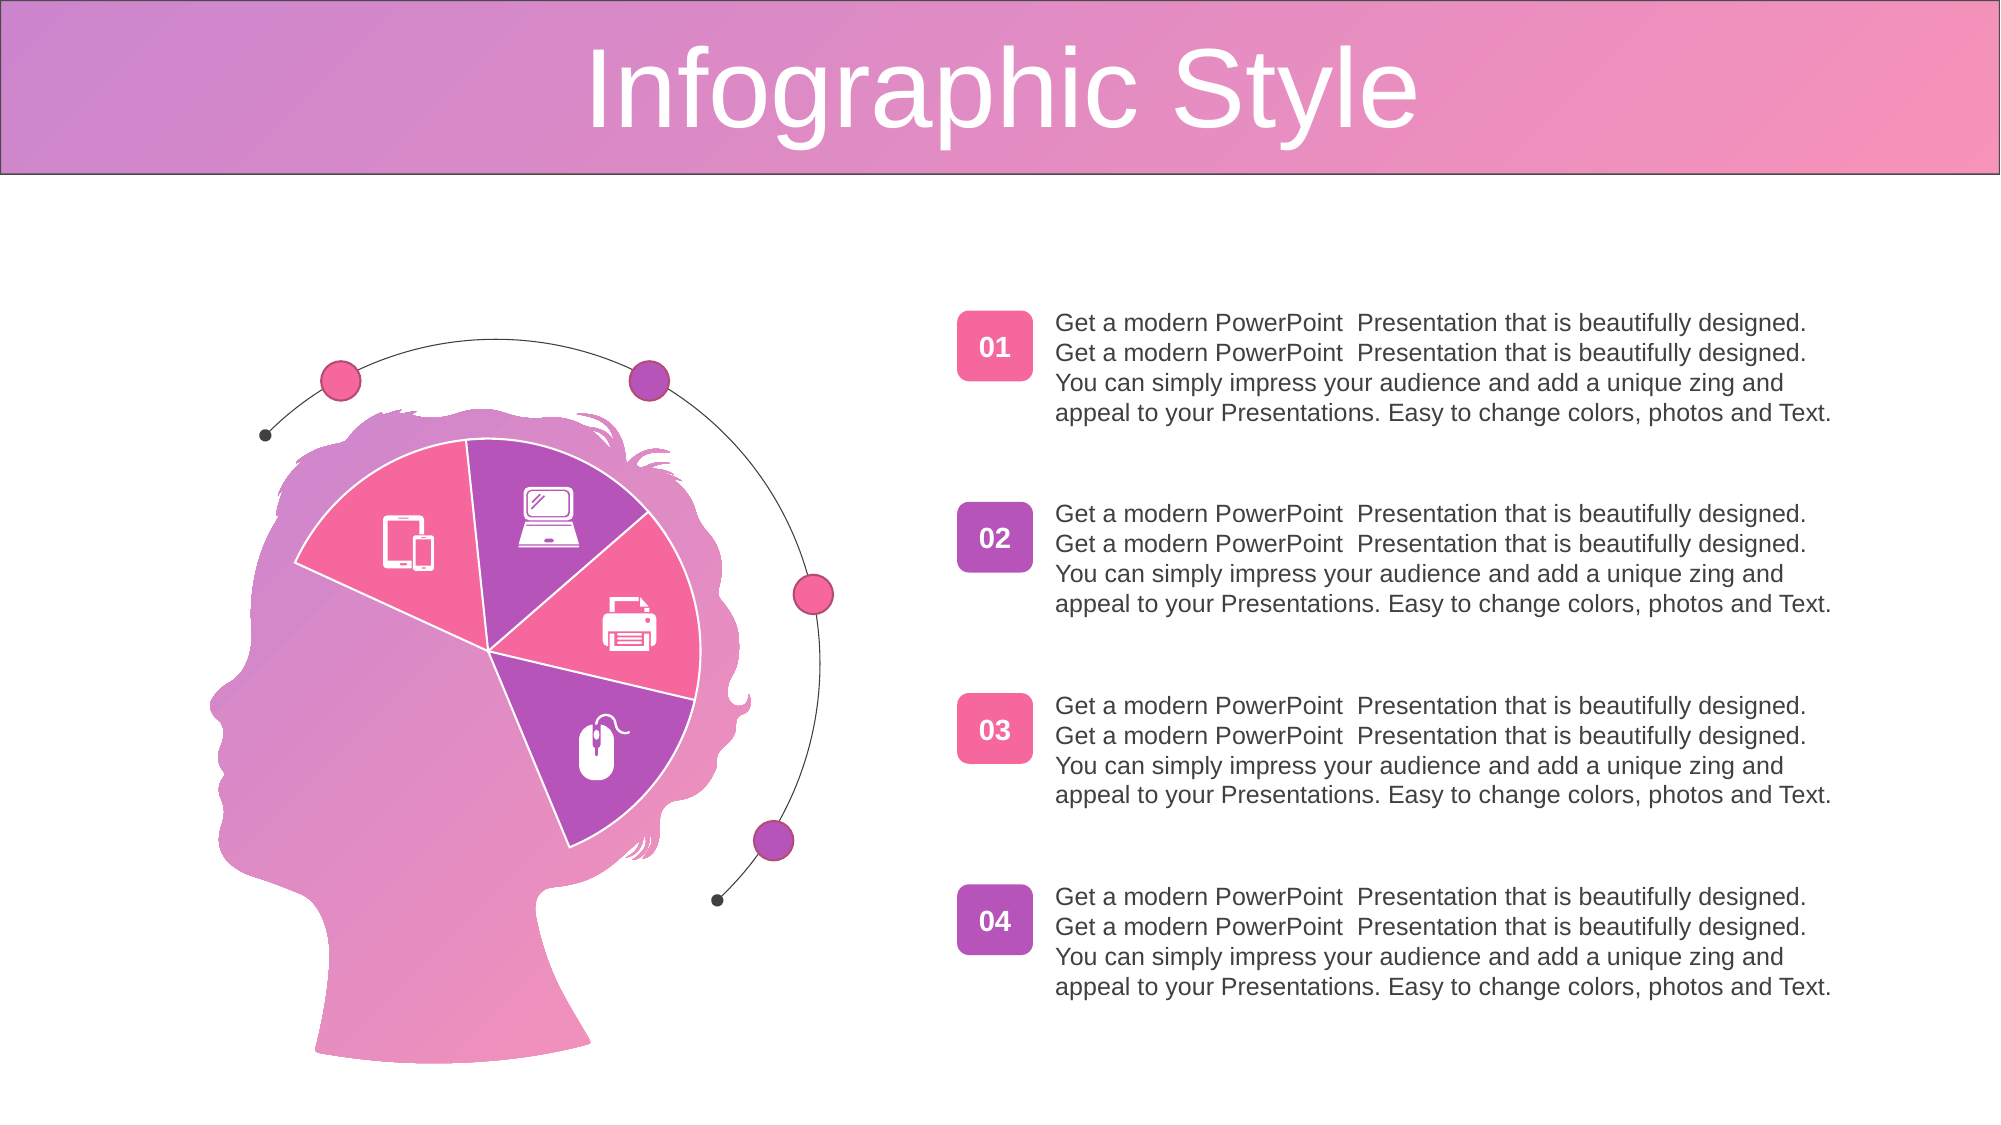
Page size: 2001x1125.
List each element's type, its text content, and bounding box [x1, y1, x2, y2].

text_box [314, 988, 592, 1065]
text_box 04 [956, 883, 1035, 957]
text_box Get a modern PowerPoint Presentation that is beautifully designed. Get a modern PowerPoint Presentation that is beautifully designed. You can simply impress your audience and add a unique zing and appeal to your Presentations. Easy to change colors, photos and Text. [1040, 681, 1868, 817]
list Infographic Style [53, 31, 1952, 151]
text_box 02 [956, 500, 1035, 574]
text_box 03 [956, 691, 1035, 765]
text_box Get a modern PowerPoint Presentation that is beautifully designed. Get a modern PowerPoint Presentation that is beautifully designed. You can simply impress your audience and add a unique zing and appeal to your Presentations. Easy to change colors, photos and Text. [1040, 299, 1868, 434]
text_box Get a modern PowerPoint Presentation that is beautifully designed. Get a modern PowerPoint Presentation that is beautifully designed. You can simply impress your audience and add a unique zing and appeal to your Presentations. Easy to change colors, photos and Text. [1040, 873, 1868, 1008]
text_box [171, 339, 834, 988]
text_box Get a modern PowerPoint Presentation that is beautifully designed. Get a modern PowerPoint Presentation that is beautifully designed. You can simply impress your audience and add a unique zing and appeal to your Presentations. Easy to change colors, photos and Text. [1040, 490, 1868, 626]
text_box 01 [956, 309, 1035, 383]
